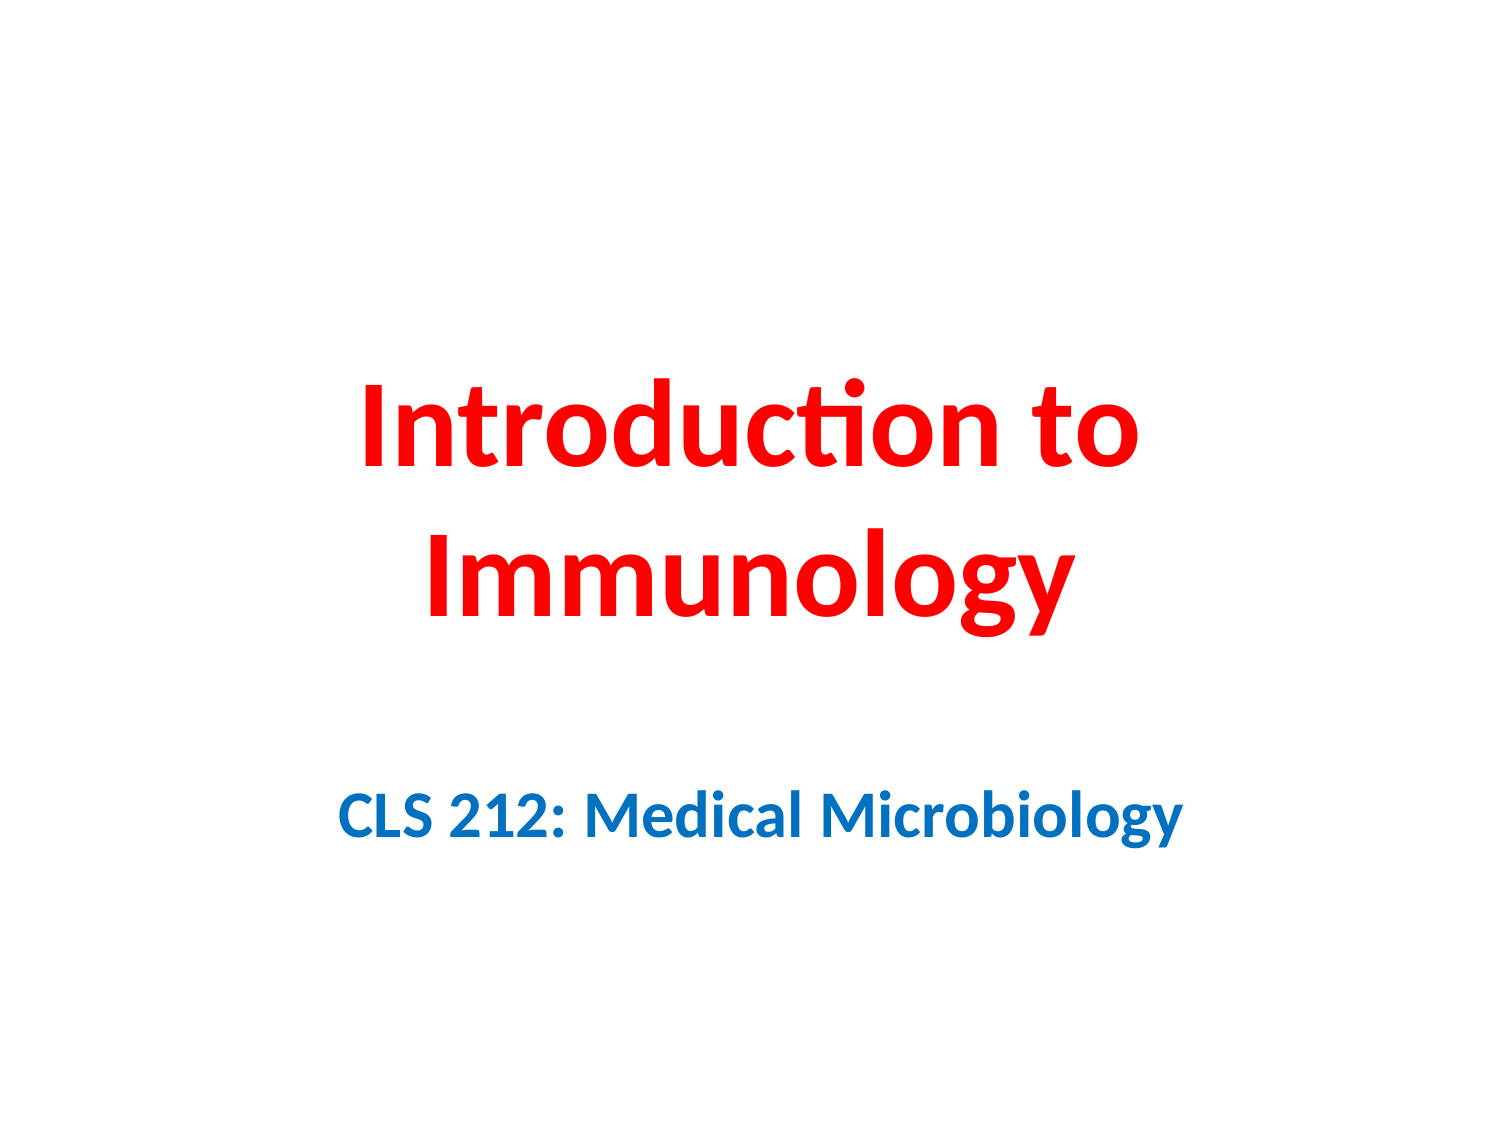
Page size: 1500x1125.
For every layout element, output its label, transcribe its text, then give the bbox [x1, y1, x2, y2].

title Introduction to Immunology [112, 349, 1388, 634]
subtitle CLS 212: Medical Microbiology [53, 763, 1471, 1000]
